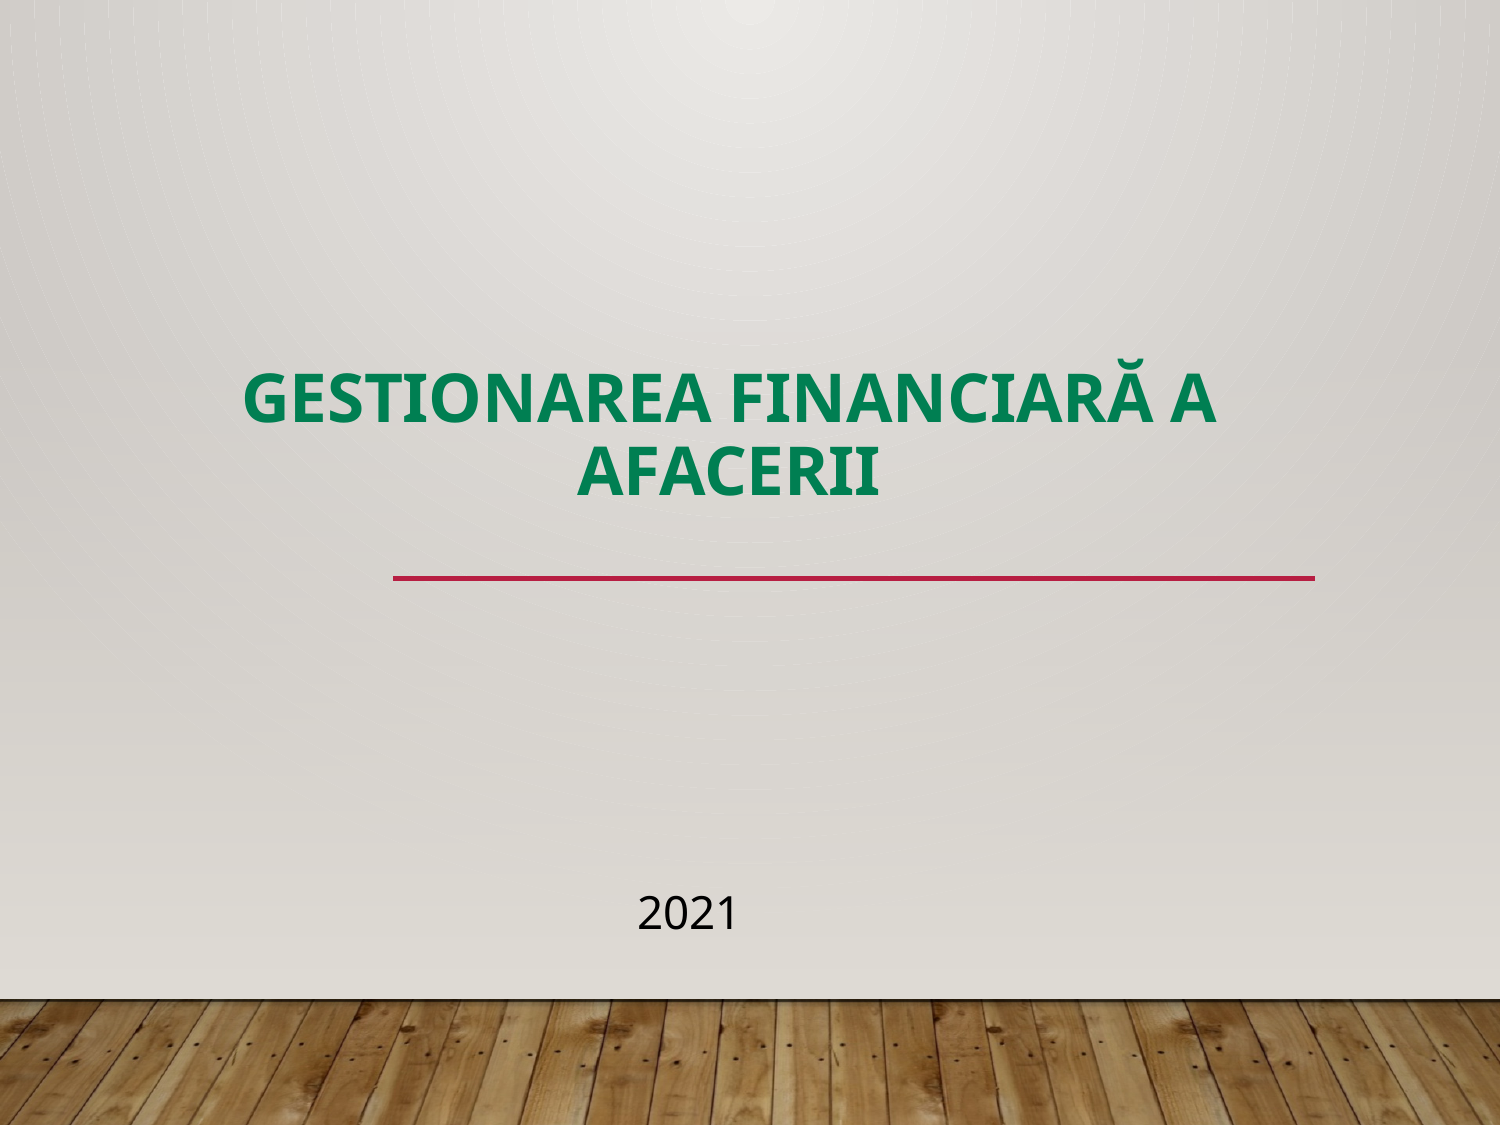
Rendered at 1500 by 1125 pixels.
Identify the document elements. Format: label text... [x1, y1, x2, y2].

subtitle 2021 [171, 857, 1376, 1035]
title GESTIONAREA financiară a AFACERII [88, 208, 1388, 591]
picture [0, 999, 1500, 1125]
